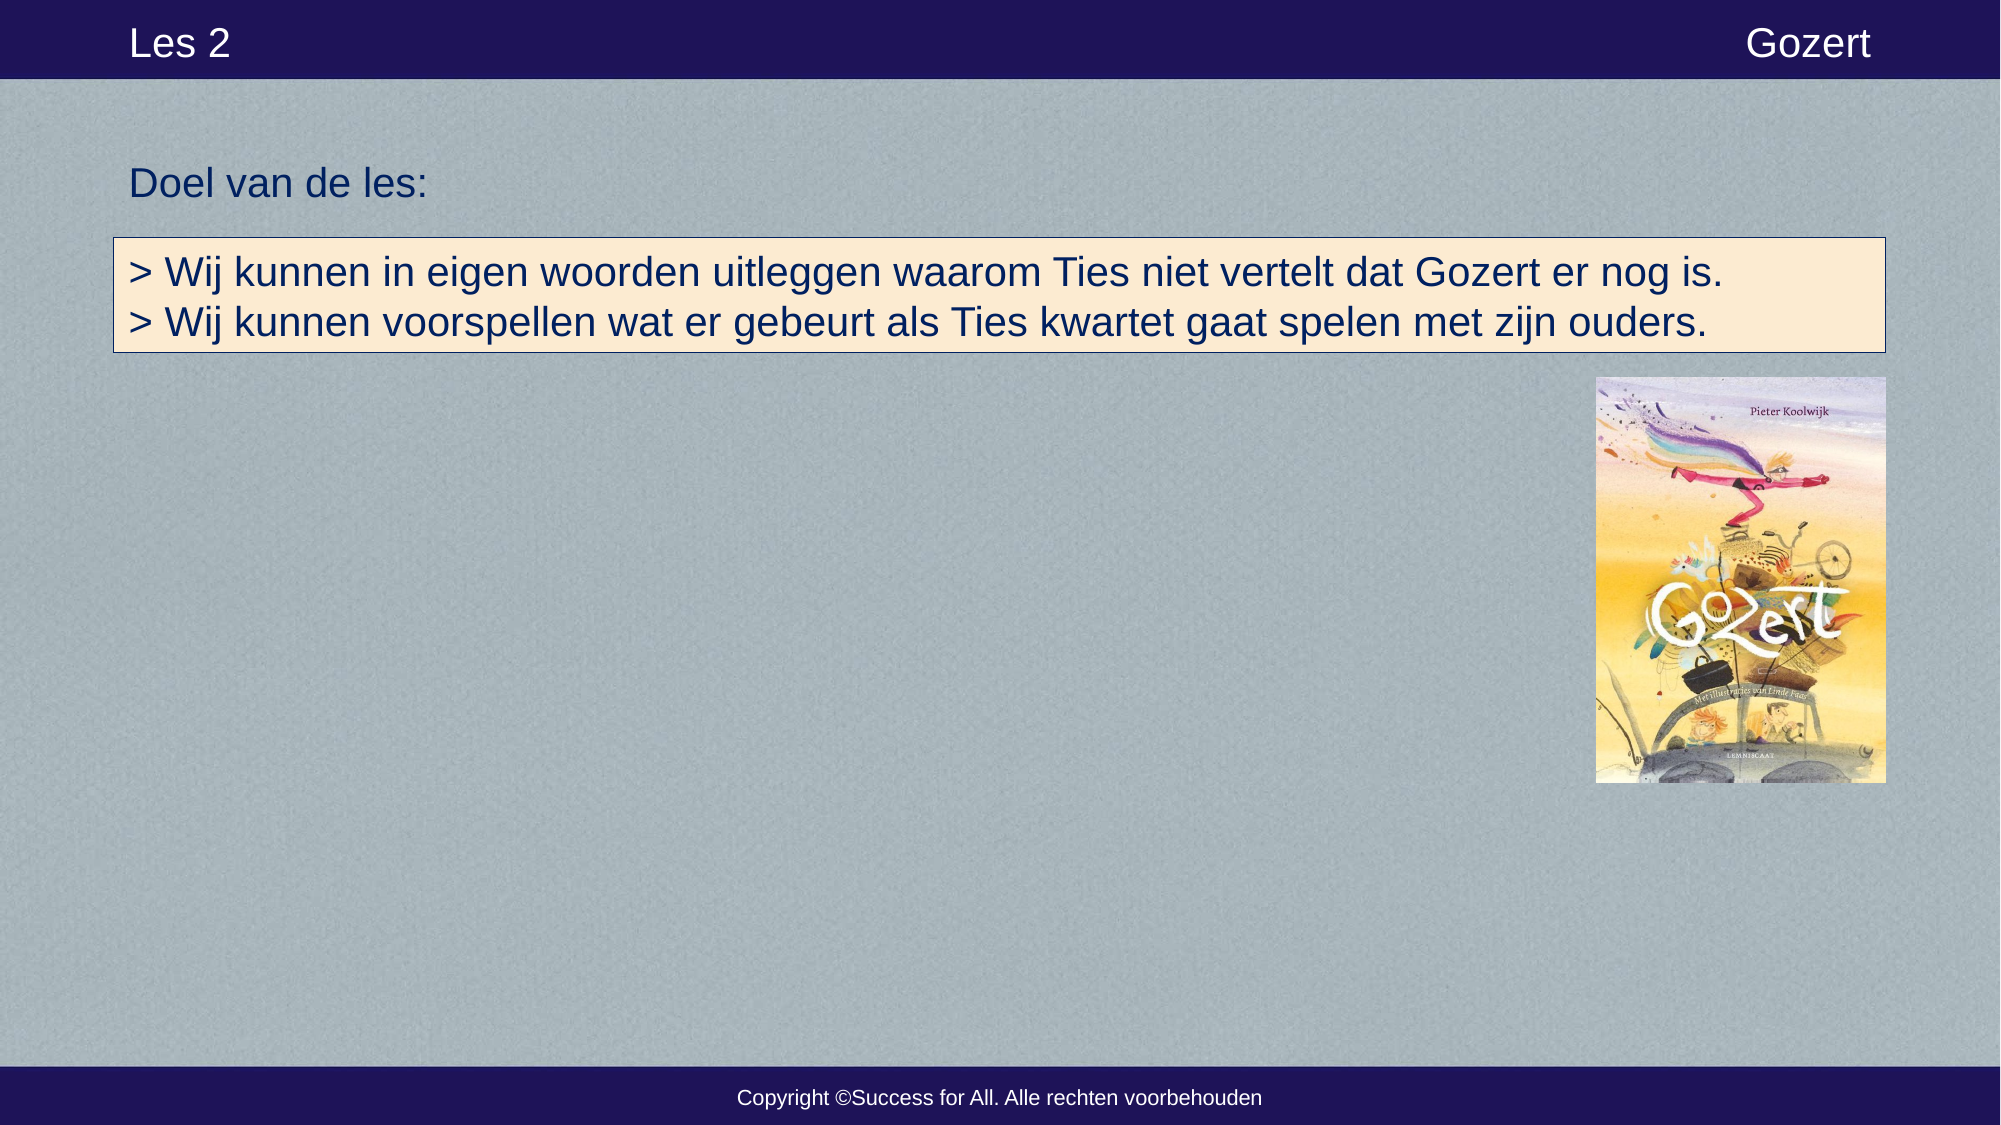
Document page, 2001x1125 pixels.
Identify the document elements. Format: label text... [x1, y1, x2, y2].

picture [0, 0, 2001, 1125]
text_box Gozert [999, 8, 1886, 73]
text_box Doel van de les: [113, 148, 1635, 214]
text_box > Wij kunnen in eigen woorden uitleggen waarom Ties niet vertelt dat Gozert er nog is. > Wij kunnen voorspellen wat er gebeurt als Ties kwartet gaat spelen met zijn ouders. [113, 237, 1886, 353]
text_box Les 2 [114, 8, 354, 73]
text_box Copyright ©Success for All. Alle rechten voorbehouden [0, 1076, 2000, 1125]
